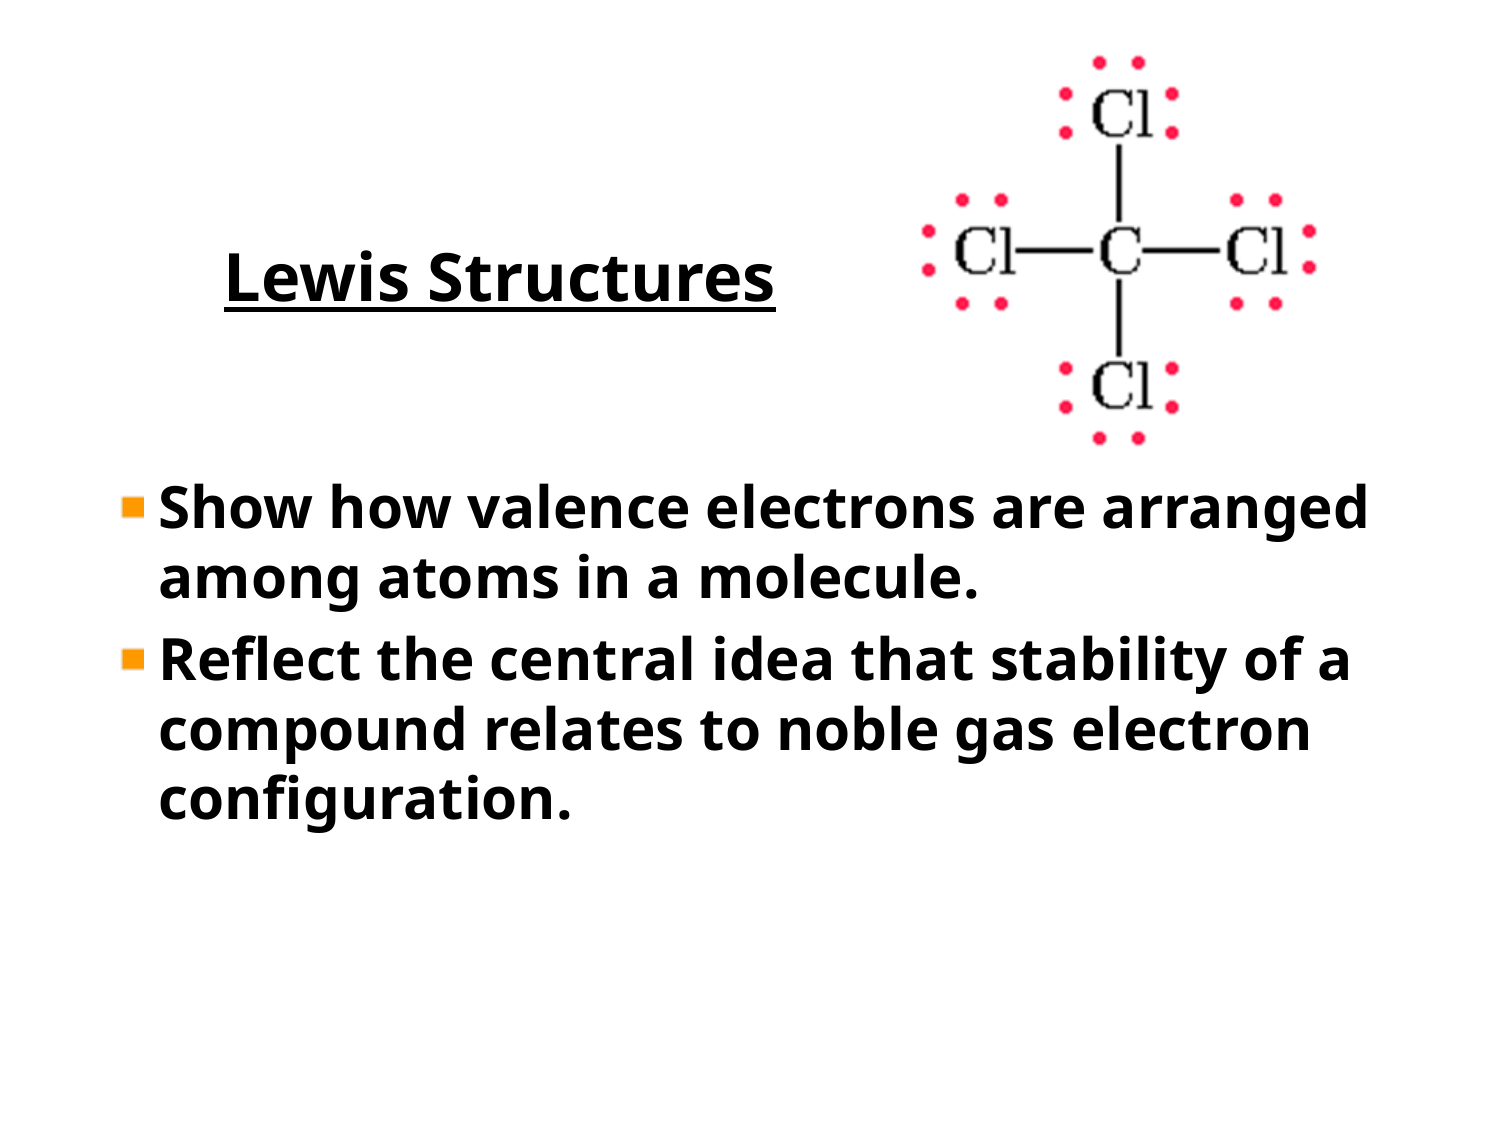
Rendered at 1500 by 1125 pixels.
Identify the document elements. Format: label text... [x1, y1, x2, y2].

title Lewis Structures [187, 212, 813, 338]
picture [102, 636, 144, 678]
picture [874, 24, 1365, 476]
picture [102, 484, 144, 526]
list Show how valence electrons are arranged among atoms in a molecule. Reflect the central idea that stability of a compound relates to noble gas electron configuration. [87, 462, 1450, 875]
